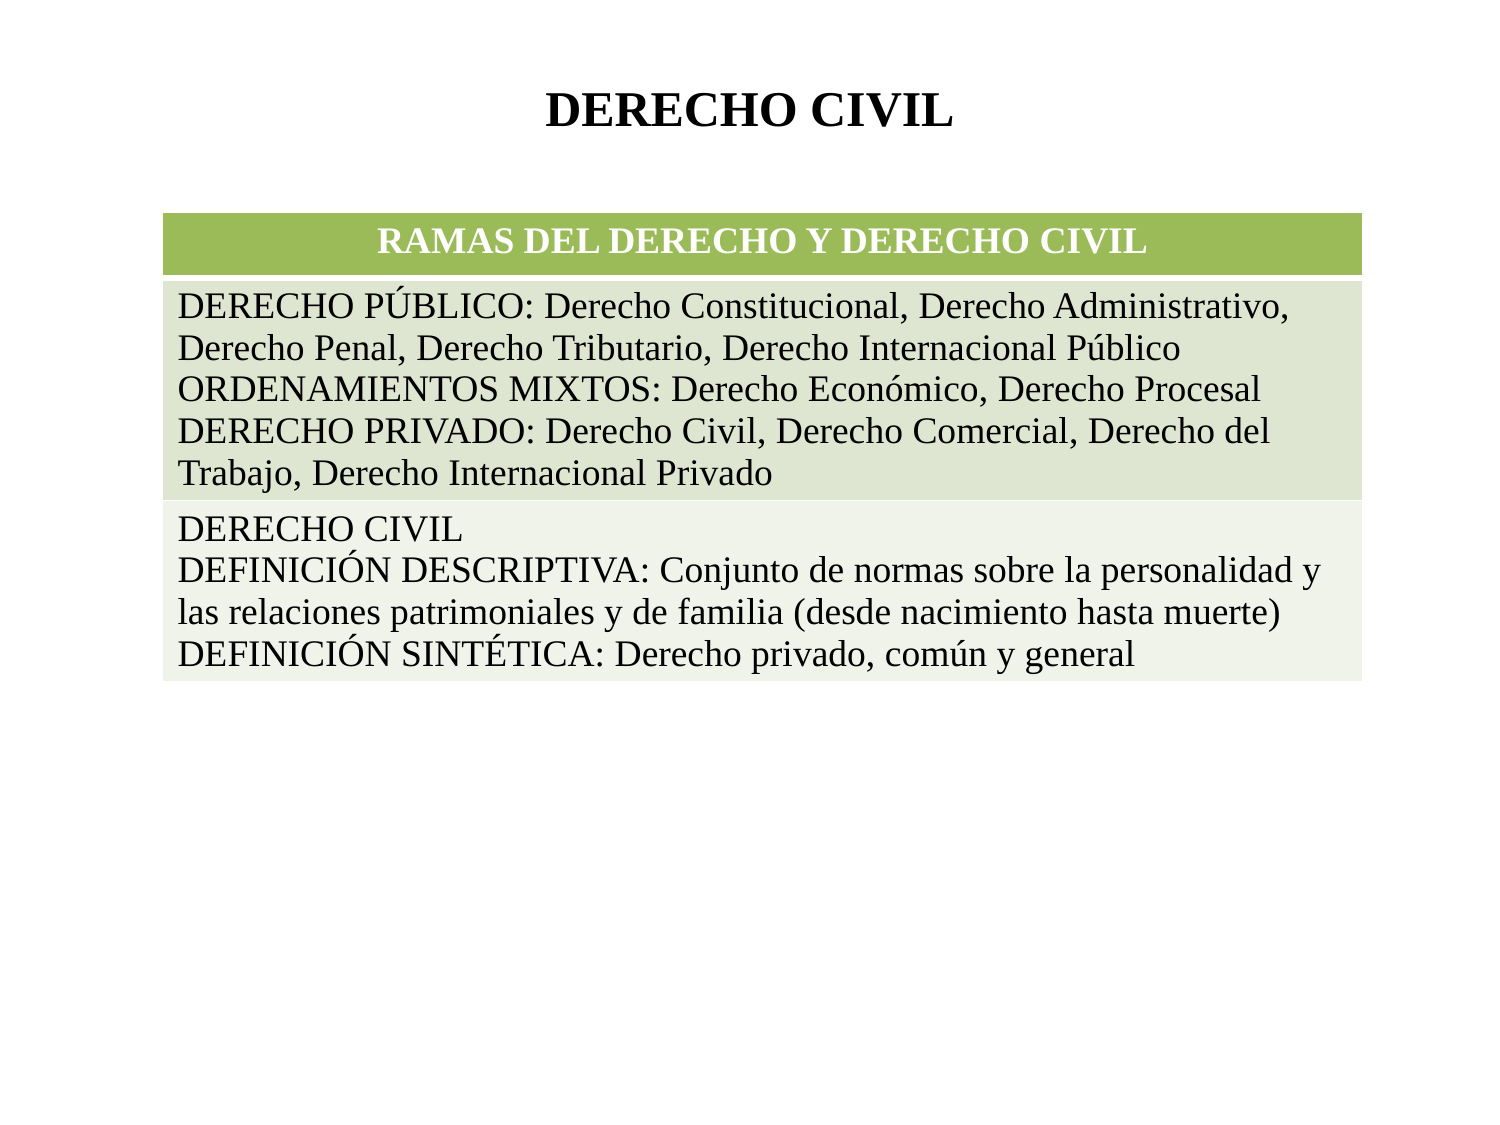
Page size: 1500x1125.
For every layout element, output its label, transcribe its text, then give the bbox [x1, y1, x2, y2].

table_header RAMAS DEL DERECHO Y DERECHO CIVIL [163, 213, 1362, 275]
table_cell DERECHO CIVIL DEFINICIÓN DESCRIPTIVA: Conjunto de normas sobre la personalidad y las relaciones patrimoniales y de familia (desde nacimiento hasta muerte) DEFINICIÓN SINTÉTICA: Derecho privado, común y general [163, 501, 1362, 681]
table_cell DERECHO PÚBLICO: Derecho Constitucional, Derecho Administrativo, Derecho Penal, Derecho Tributario, Derecho Internacional Público ORDENAMIENTOS MIXTOS: Derecho Económico, Derecho Procesal DERECHO PRIVADO: Derecho Civil, Derecho Comercial, Derecho del Trabajo, Derecho Internacional Privado [163, 281, 1362, 500]
title DERECHO CIVIL [112, 50, 1388, 163]
